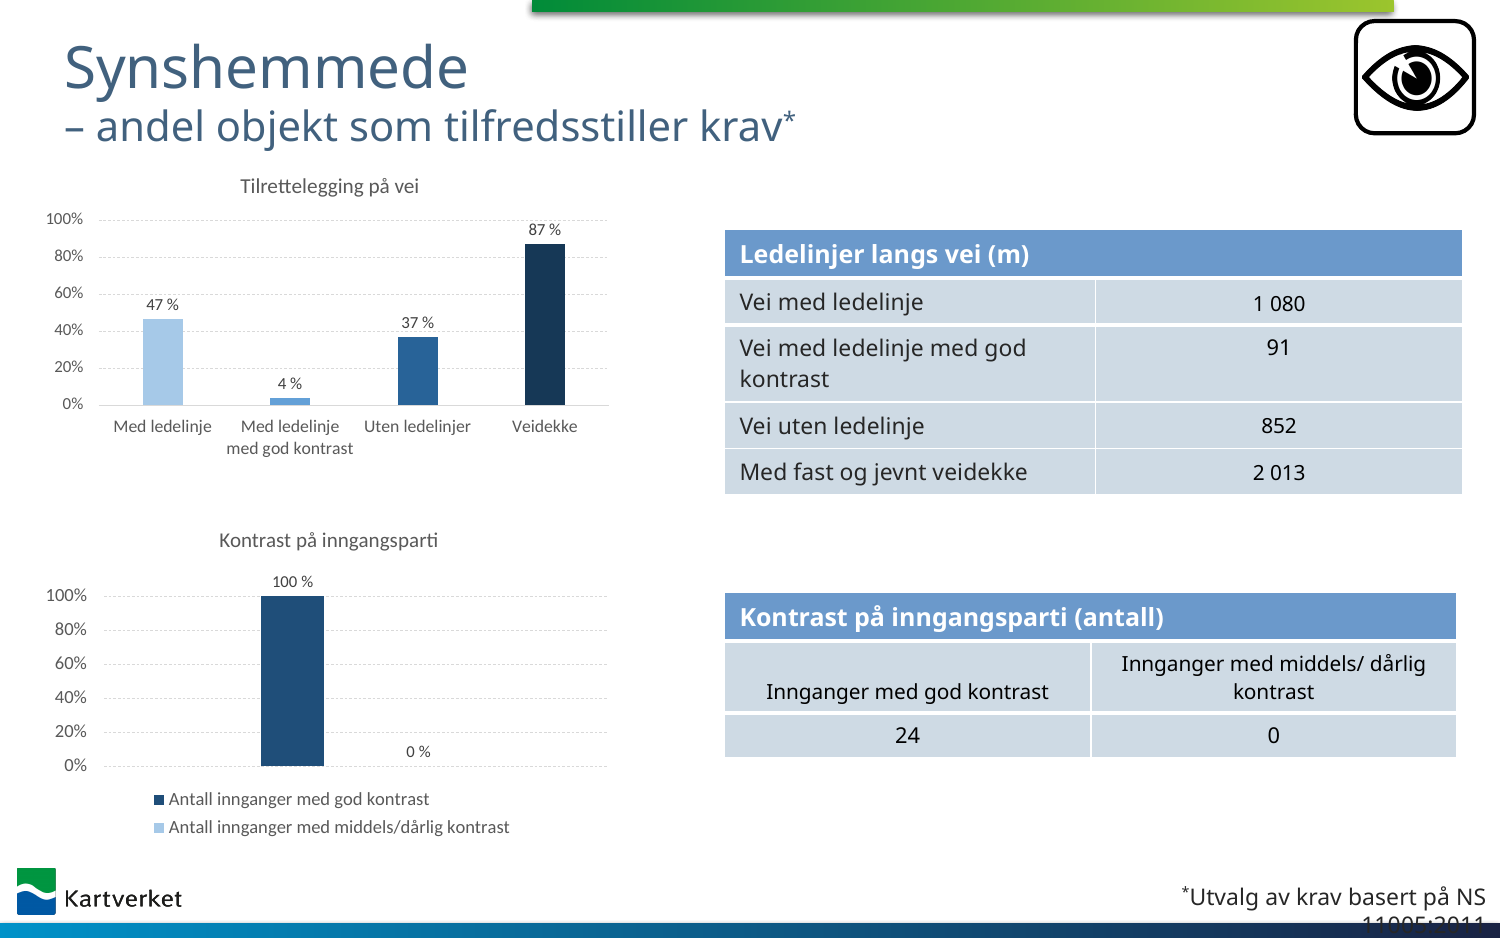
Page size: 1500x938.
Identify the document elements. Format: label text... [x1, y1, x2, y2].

table_cell Vei uten ledelinje [725, 403, 1095, 448]
table_header Kontrast på inngangsparti (antall) [725, 593, 1456, 639]
table_cell Innganger med middels/ dårlig kontrast [1092, 643, 1456, 711]
text_box Synshemmede – andel objekt som tilfredsstiller krav* [49, 24, 1431, 158]
table_cell 91 [1096, 327, 1462, 401]
table_cell Vei med ledelinje med god kontrast [725, 327, 1095, 401]
table_cell 24 [725, 715, 1090, 757]
table_cell Vei med ledelinje [725, 280, 1095, 323]
table_cell 852 [1096, 403, 1462, 448]
text_box *Utvalg av krav basert på NS 11005:2011 [1068, 873, 1500, 938]
picture [41, 520, 617, 846]
table_cell 1 080 [1096, 280, 1462, 323]
table_cell 0 [1092, 715, 1456, 757]
picture [41, 166, 619, 492]
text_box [1355, 20, 1475, 134]
table_cell Innganger med god kontrast [725, 643, 1090, 711]
table_cell Med fast og jevnt veidekke [725, 449, 1095, 494]
table_header Ledelinjer langs vei (m) [725, 230, 1462, 276]
table_cell 2 013 [1096, 449, 1462, 494]
